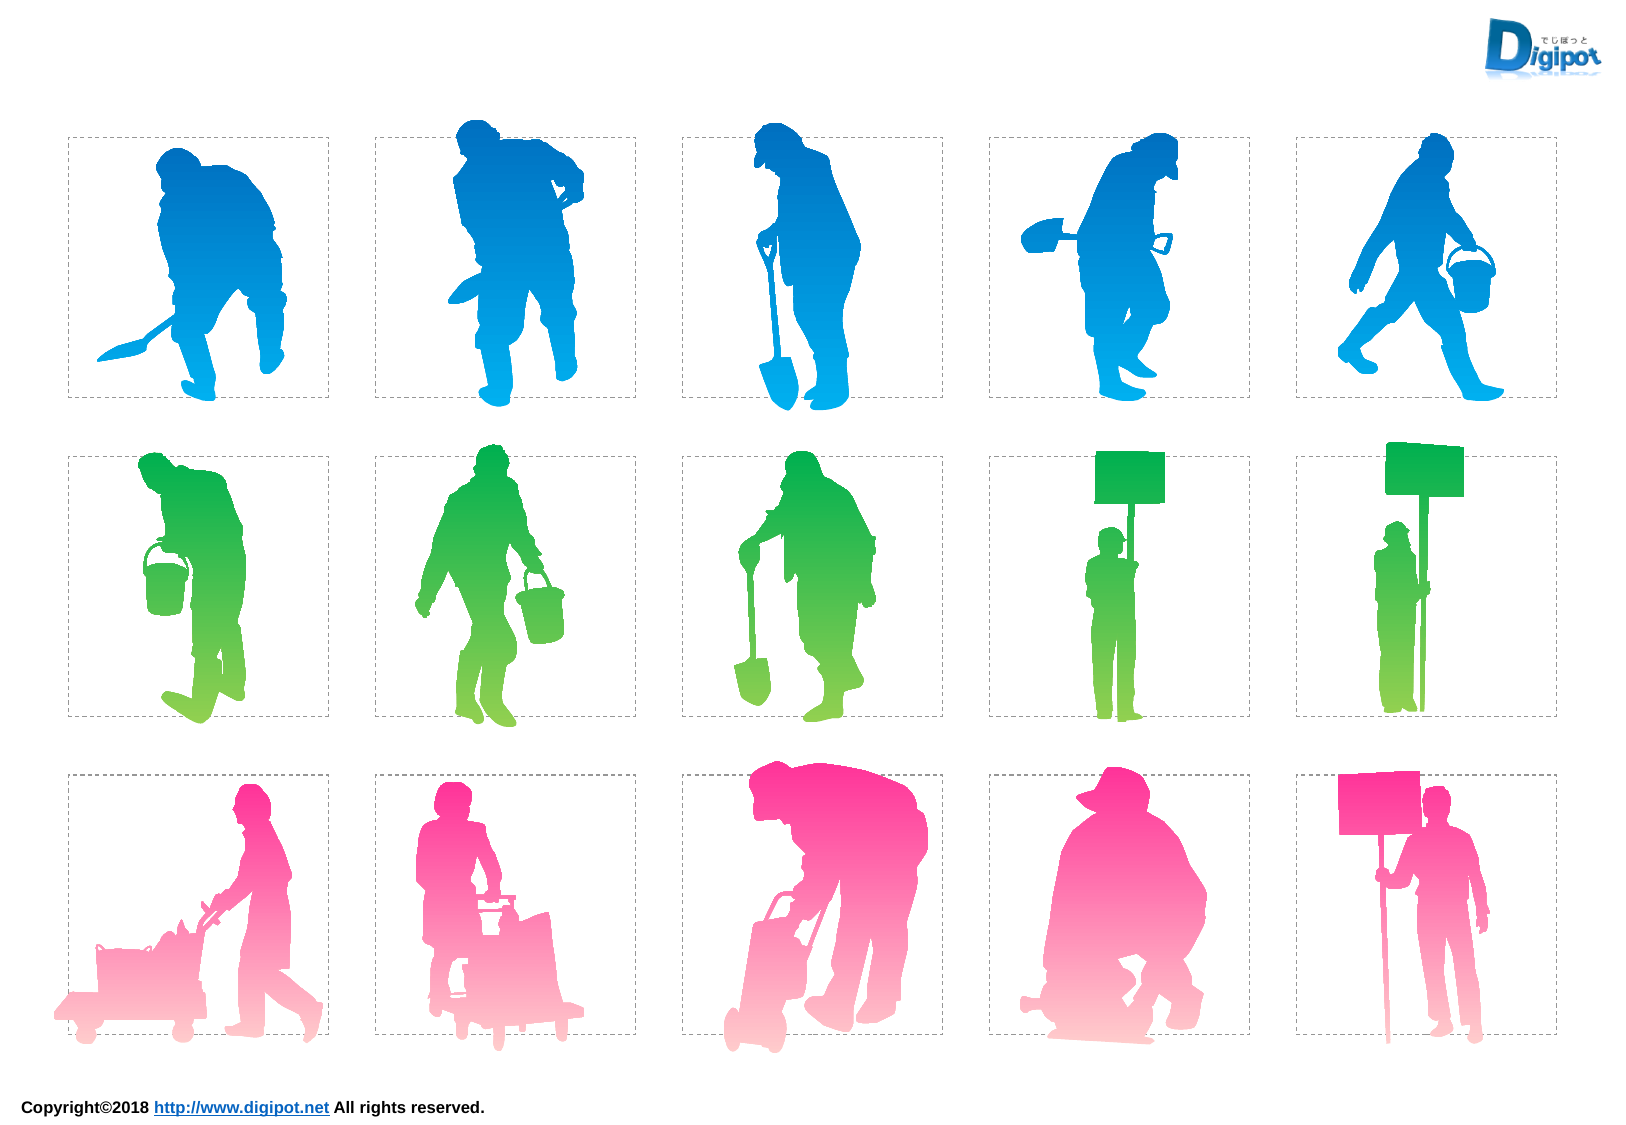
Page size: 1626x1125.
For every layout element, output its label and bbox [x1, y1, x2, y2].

text_box [415, 781, 584, 1052]
text_box [1337, 770, 1490, 1044]
text_box [447, 120, 584, 407]
text_box [53, 784, 323, 1045]
text_box [753, 122, 862, 411]
text_box [1085, 451, 1166, 723]
text_box [1020, 133, 1179, 402]
text_box [1337, 133, 1505, 402]
text_box [138, 452, 246, 724]
text_box [96, 147, 288, 402]
text_box [723, 761, 929, 1054]
text_box [734, 451, 877, 723]
picture [1485, 18, 1602, 82]
text_box [1020, 767, 1208, 1045]
text_box [1373, 441, 1465, 713]
text_box [415, 444, 565, 728]
